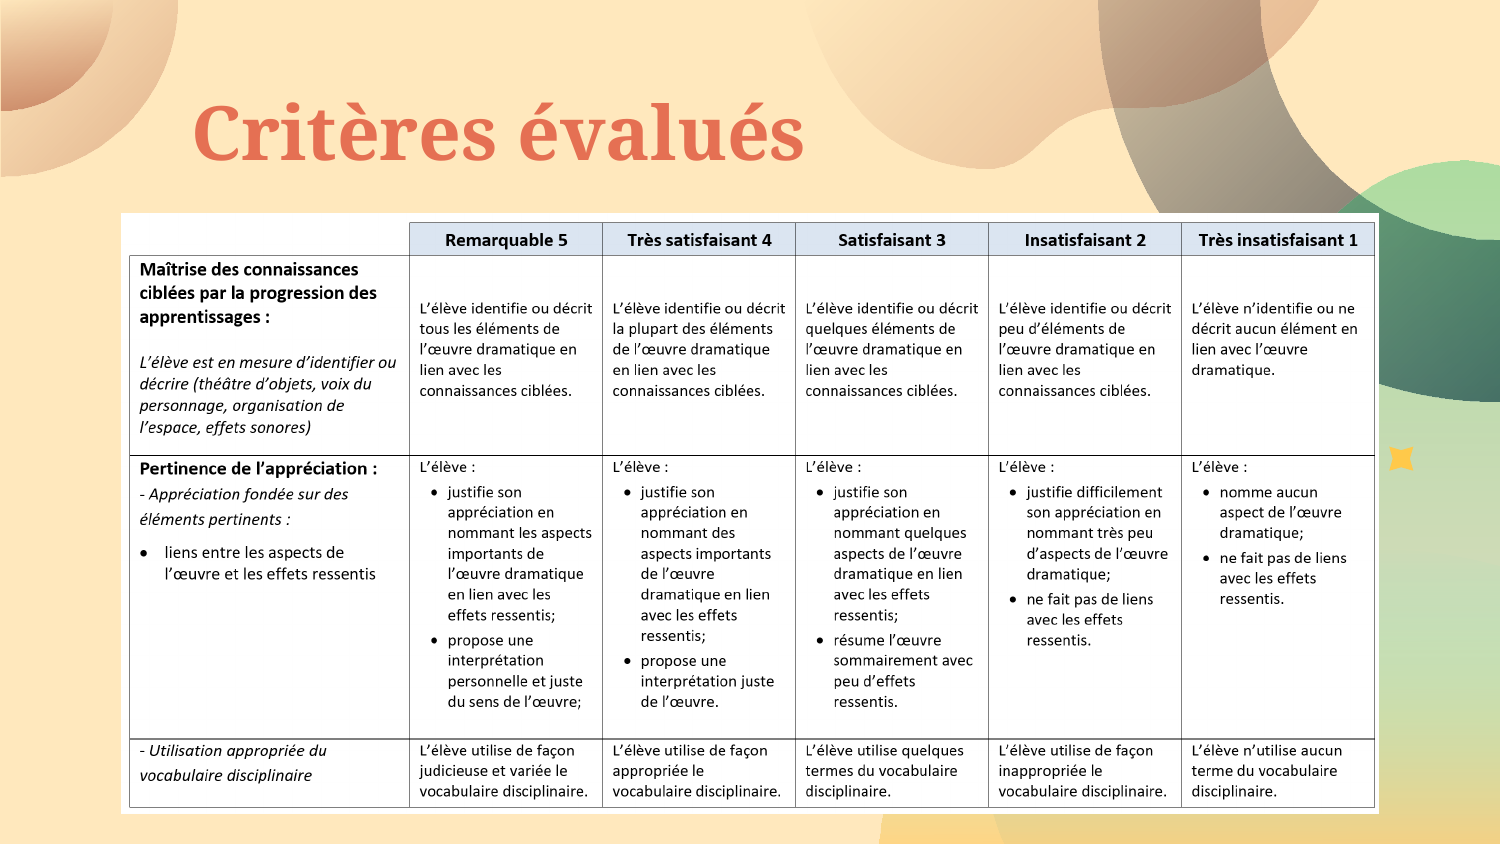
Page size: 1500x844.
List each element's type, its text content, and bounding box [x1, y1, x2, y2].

picture [121, 213, 1379, 814]
subtitle Critères évalués [176, 56, 894, 151]
